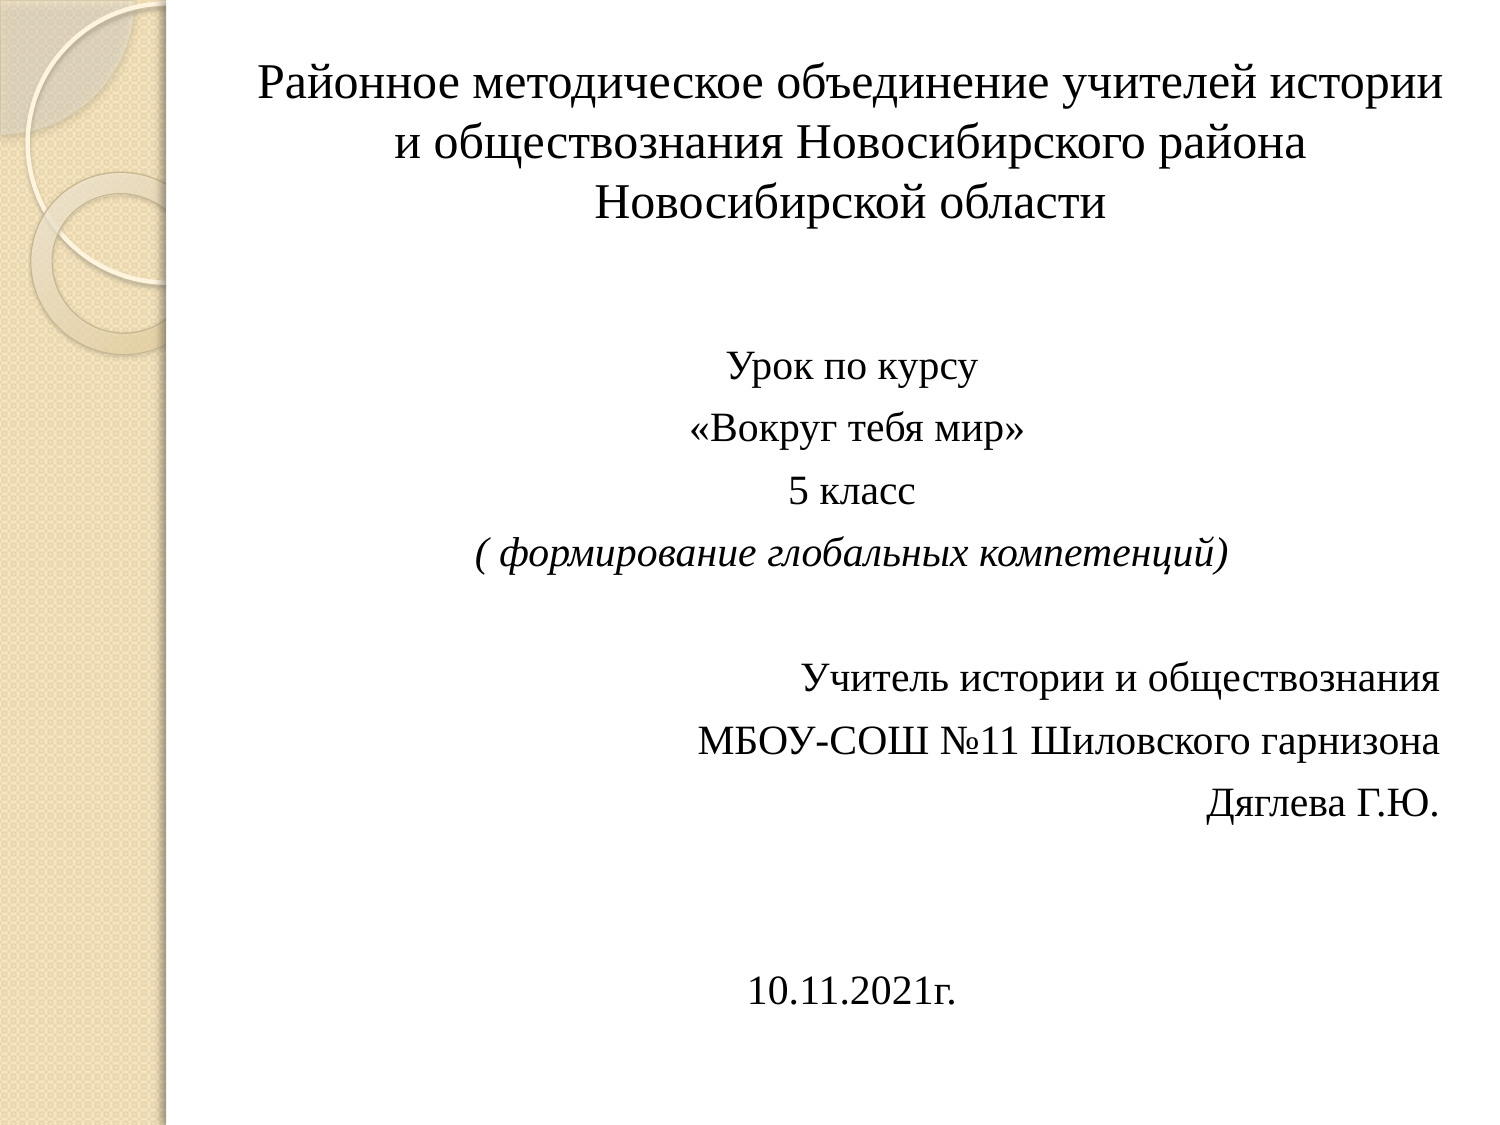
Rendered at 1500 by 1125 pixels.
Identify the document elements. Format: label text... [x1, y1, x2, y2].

title Районное методическое объединение учителей истории и обществознания Новосибирского района Новосибирской области [235, 45, 1466, 233]
list Урок по курсу «Вокруг тебя мир» 5 класс ( формирование глобальных компетенций) Учитель истории и обществознания МБОУ-СОШ №11 Шиловского гарнизона Дяглева Г.Ю. 10.11.2021г. [235, 237, 1466, 1025]
